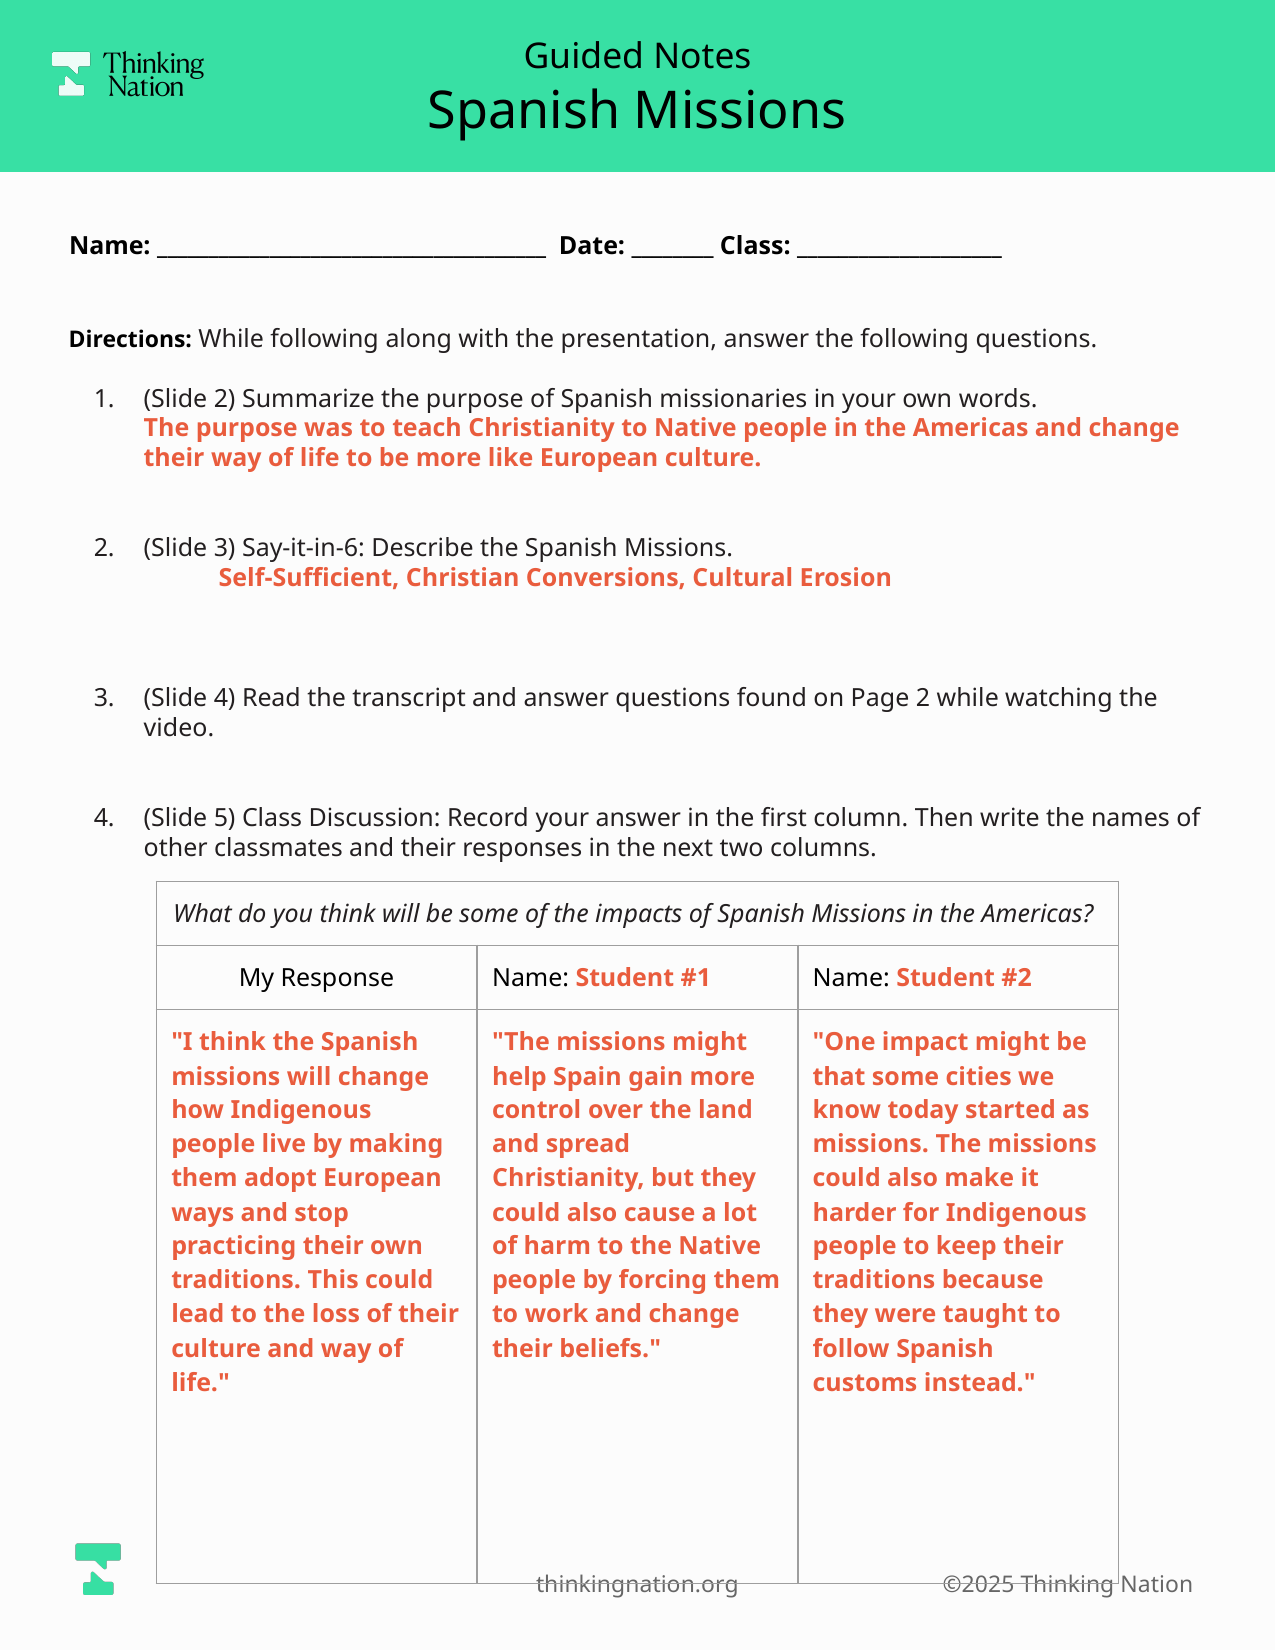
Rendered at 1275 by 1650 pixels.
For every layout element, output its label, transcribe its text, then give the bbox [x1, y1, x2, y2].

picture [35, 37, 210, 110]
table_header What do you think will be some of the impacts of Spanish Missions in the Americas? [157, 882, 1118, 945]
table_cell "The missions might help Spain gain more control over the land and spread Christianity, but they could also cause a lot of harm to the Native people by forcing them to work and change their beliefs." [478, 1010, 797, 1583]
text_box Directions: While following along with the presentation, answer the following questions. (Slide 2) Summarize the purpose of Spanish missionaries in your own words. The purpose was to teach Christianity to Native people in the Americas and change their way of life to be more like European culture. (Slide 3) Say-it-in-6: Describe the Spanish Missions. Self-Sufficient, Christian Conversions, Cultural Erosion (Slide 4) Read the transcript and answer questions found on Page 2 while watching the video. (Slide 5) Class Discussion: Record your answer in the first column. Then write the names of other classmates and their responses in the next two columns. [53, 307, 1236, 1650]
text_box Name: ______________________________________ Date: ________ Class: ____________________ [54, 214, 1221, 274]
table_cell Name: Student #1 [478, 946, 797, 1009]
table_cell Name: Student #2 [799, 946, 1118, 1009]
picture [62, 1533, 134, 1605]
table_cell "One impact might be that some cities we know today started as missions. The missions could also make it harder for Indigenous people to keep their traditions because they were taught to follow Spanish customs instead." [799, 1010, 1118, 1583]
table_cell "I think the Spanish missions will change how Indigenous people live by making them adopt European ways and stop practicing their own traditions. This could lead to the loss of their culture and way of life." [157, 1010, 476, 1583]
table_cell My Response [157, 946, 476, 1009]
text_box Guided Notes Spanish Missions [0, 0, 1275, 172]
